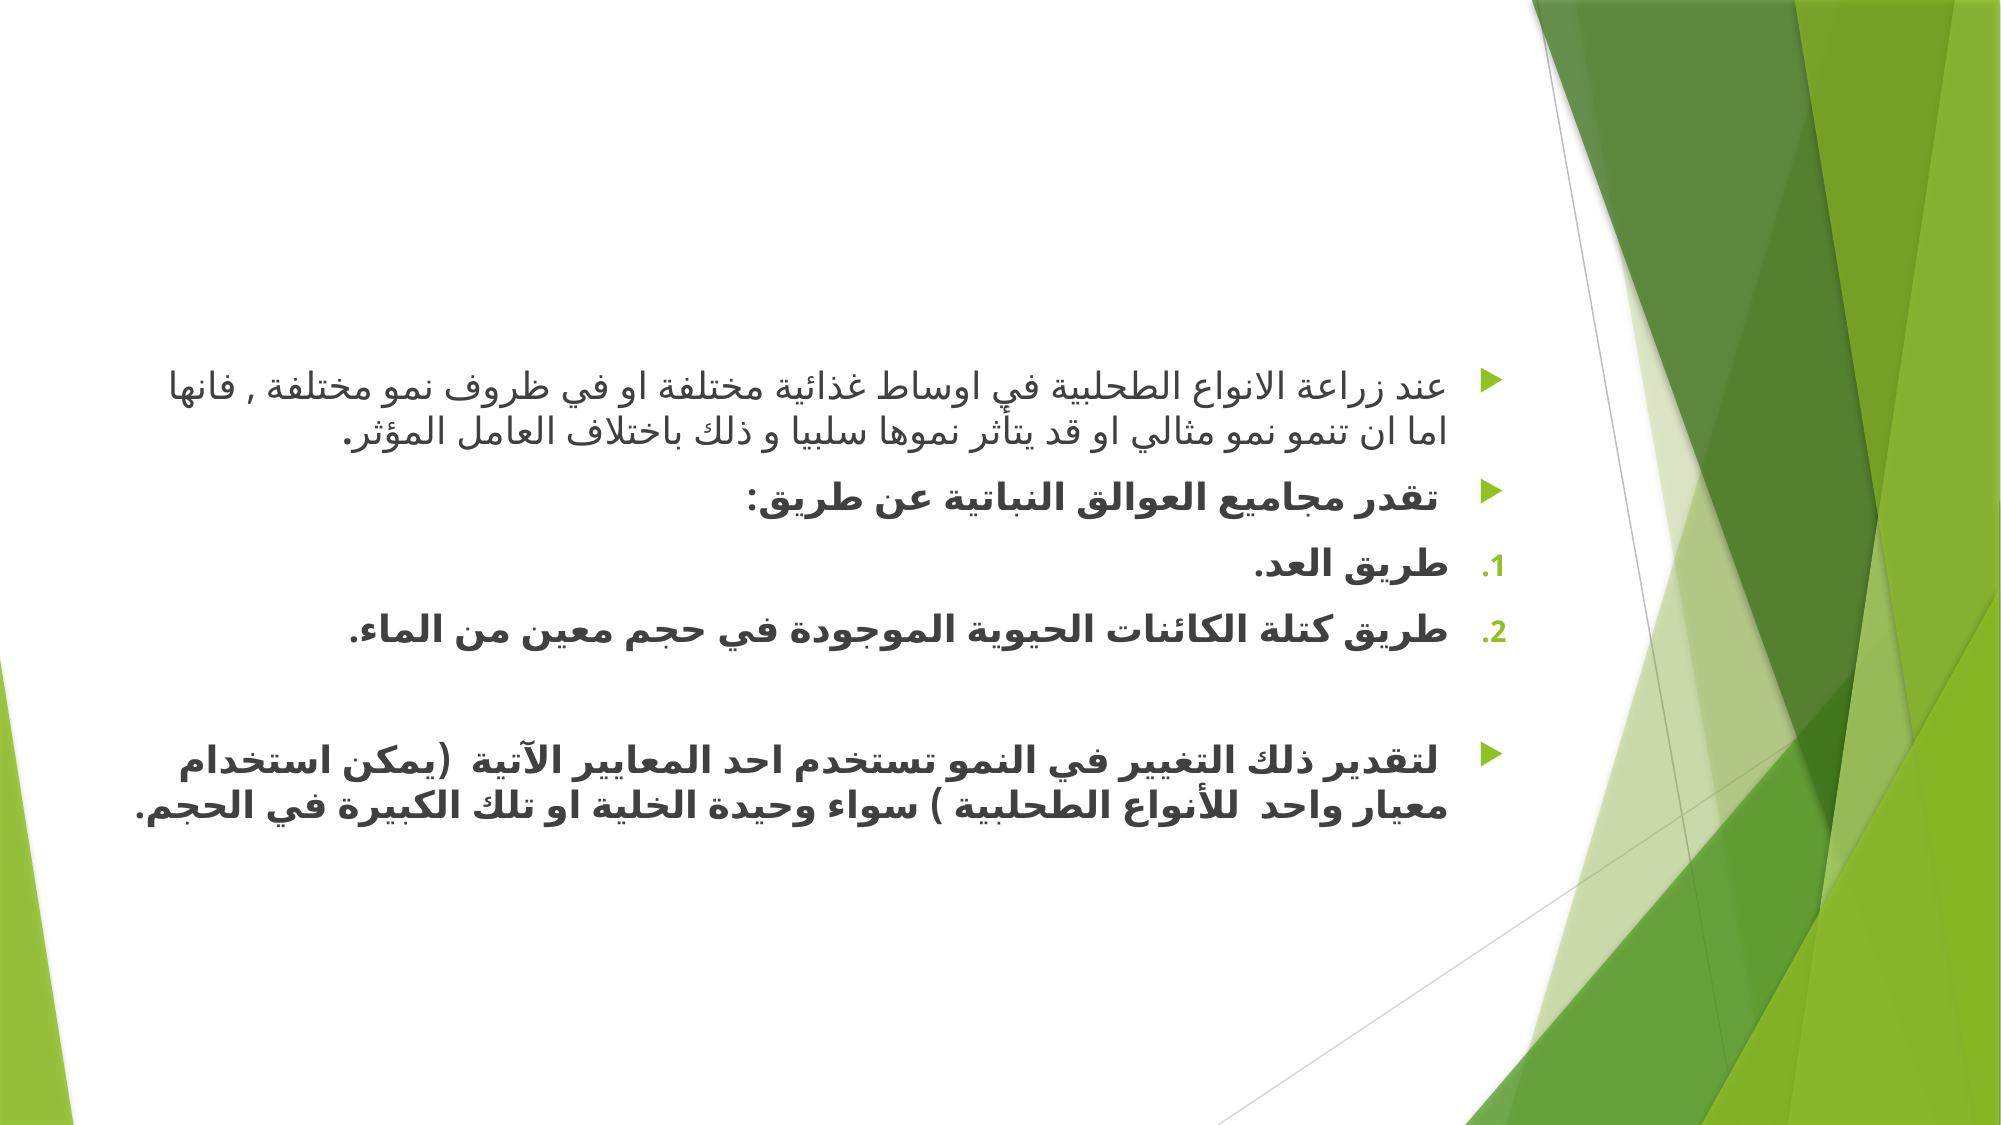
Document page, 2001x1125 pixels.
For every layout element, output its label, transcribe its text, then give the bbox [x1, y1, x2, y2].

list عند زراعة الانواع الطحلبية في اوساط غذائية مختلفة او في ظروف نمو مختلفة , فانها اما ان تنمو نمو مثالي او قد يتأثر نموها سلبيا و ذلك باختلاف العامل المؤثر. تقدر مجاميع العوالق النباتية عن طريق: طريق العد. طريق كتلة الكائنات الحيوية الموجودة في حجم معين من الماء. لتقدير ذلك التغيير في النمو تستخدم احد المعايير الآتية (يمكن استخدام معيار واحد للأنواع الطحلبية ) سواء وحيدة الخلية او تلك الكبيرة في الحجم. [111, 354, 1522, 992]
